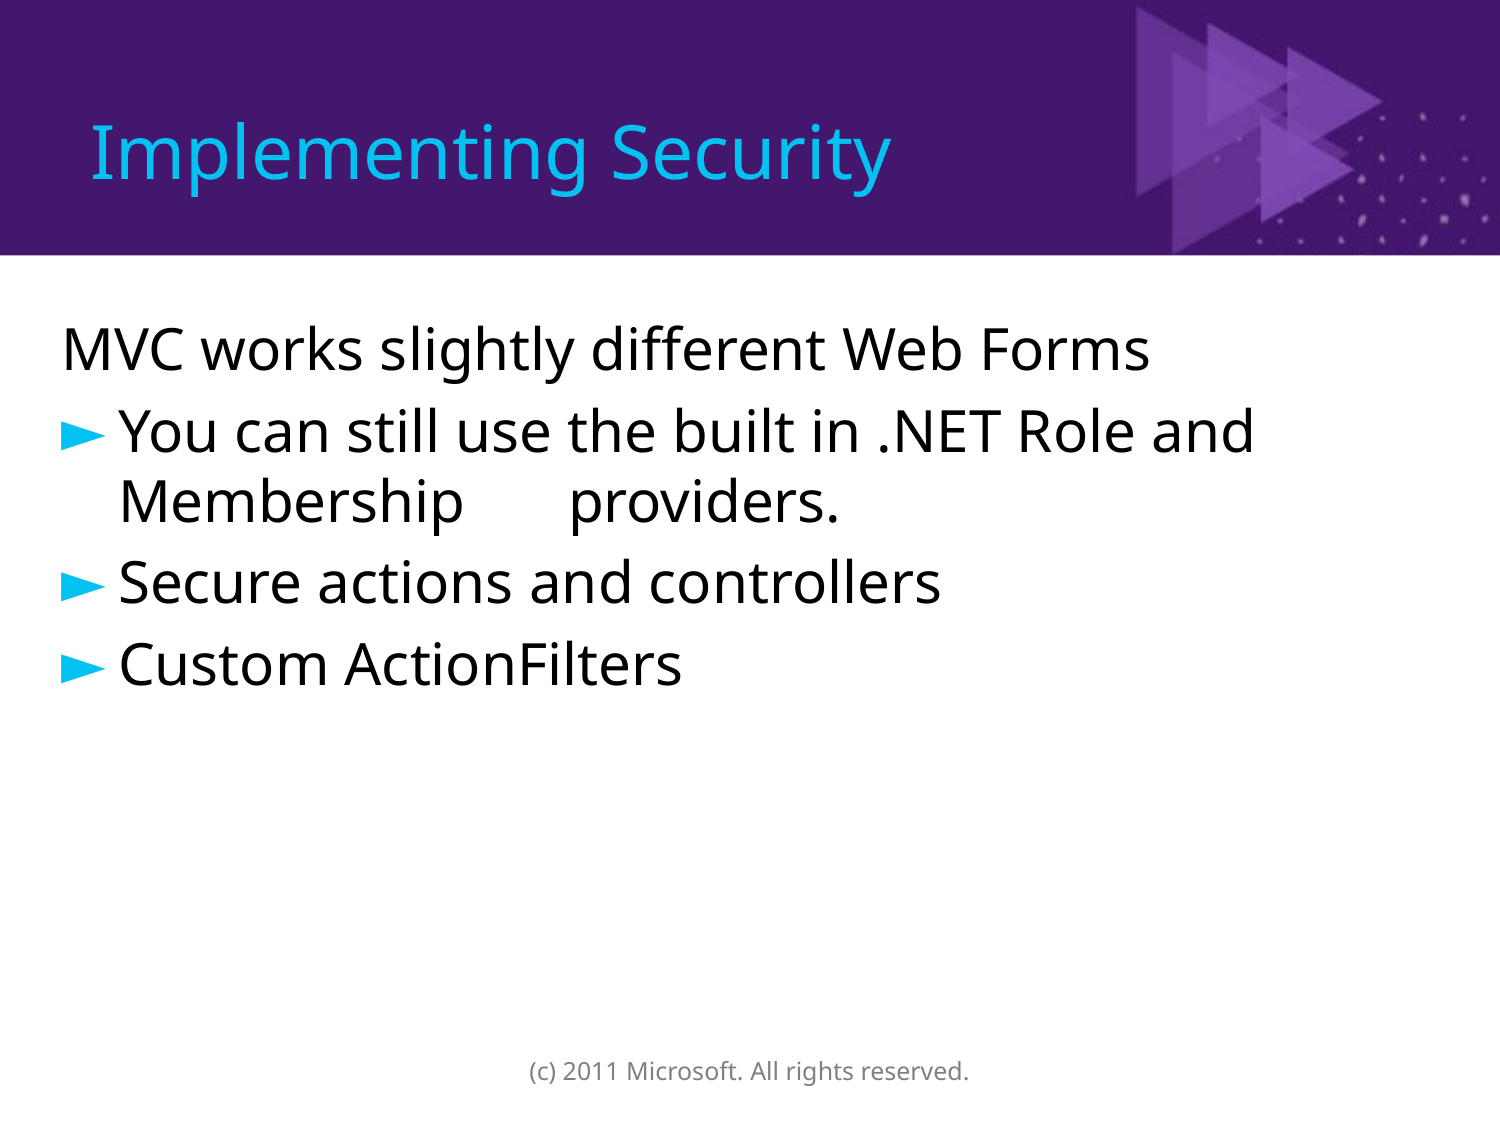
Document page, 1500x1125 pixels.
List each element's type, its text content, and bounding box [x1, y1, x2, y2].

title Implementing Security [75, 56, 1425, 244]
list MVC works slightly different Web Forms You can still use the built in .NET Role and Membership providers. Secure actions and controllers Custom ActionFilters [46, 304, 1477, 937]
footer (c) 2011 Microsoft. All rights reserved. [512, 1042, 988, 1103]
picture [0, 0, 1500, 255]
